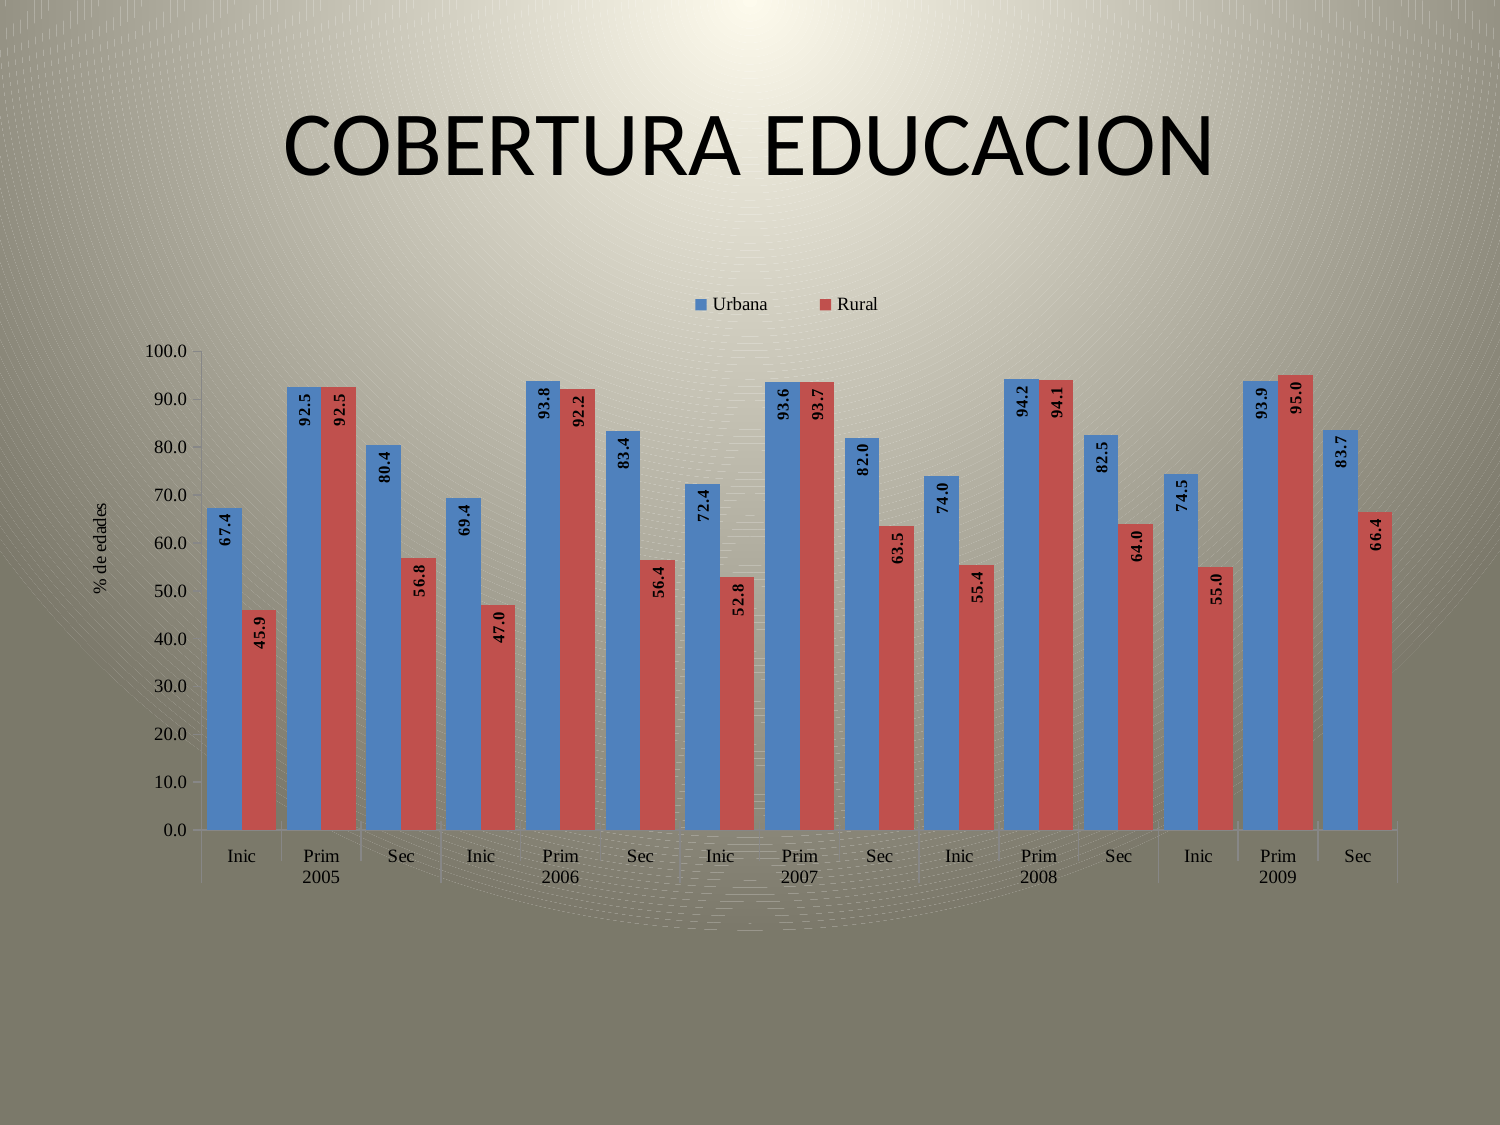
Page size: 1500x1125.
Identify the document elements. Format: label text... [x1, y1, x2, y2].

chart [74, 262, 1426, 1006]
title COBERTURA EDUCACION [75, 45, 1425, 233]
